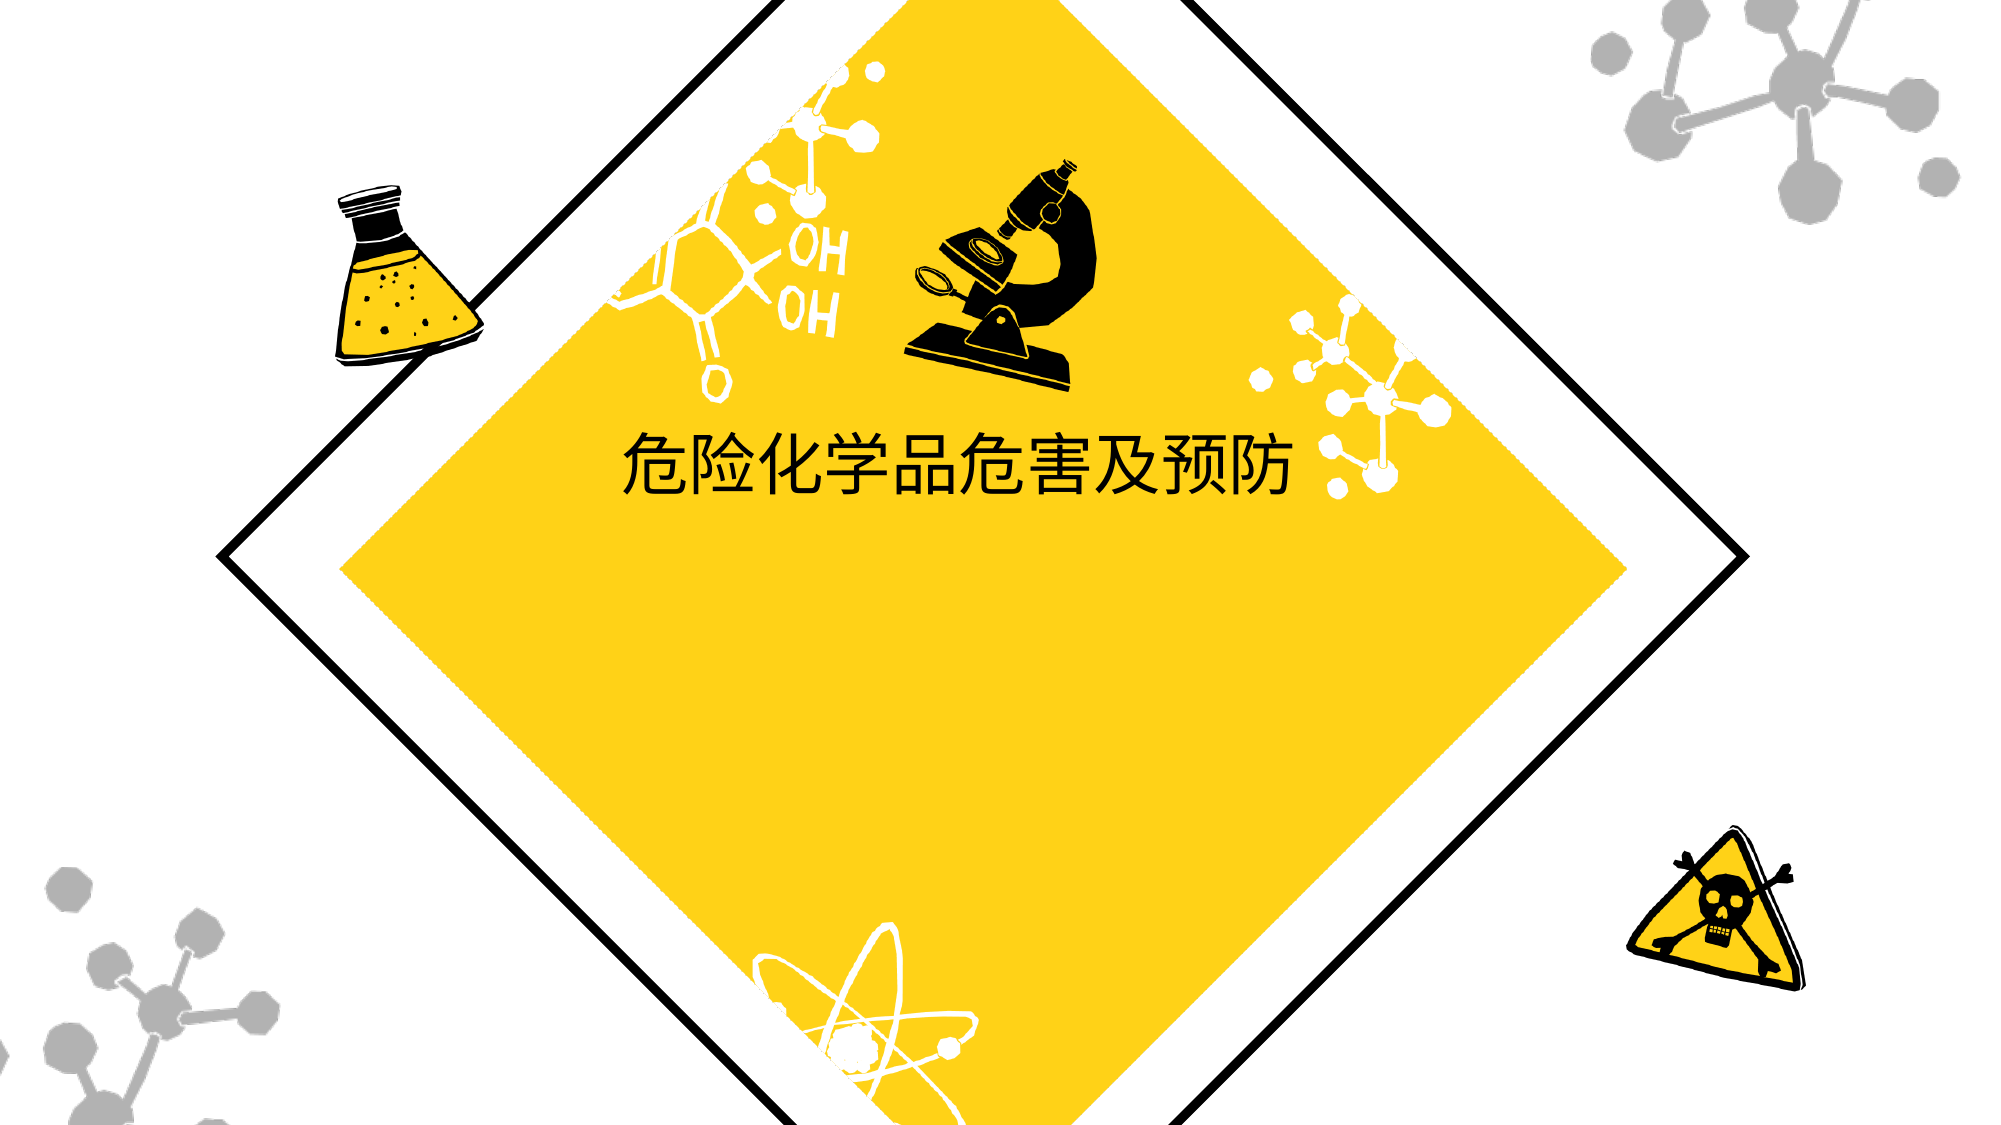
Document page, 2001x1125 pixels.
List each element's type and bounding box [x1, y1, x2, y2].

picture [903, 159, 1097, 392]
text_box [221, 0, 1744, 1125]
picture [1625, 824, 1806, 992]
picture [0, 867, 281, 1125]
picture [335, 184, 484, 367]
picture [1590, 0, 1982, 225]
